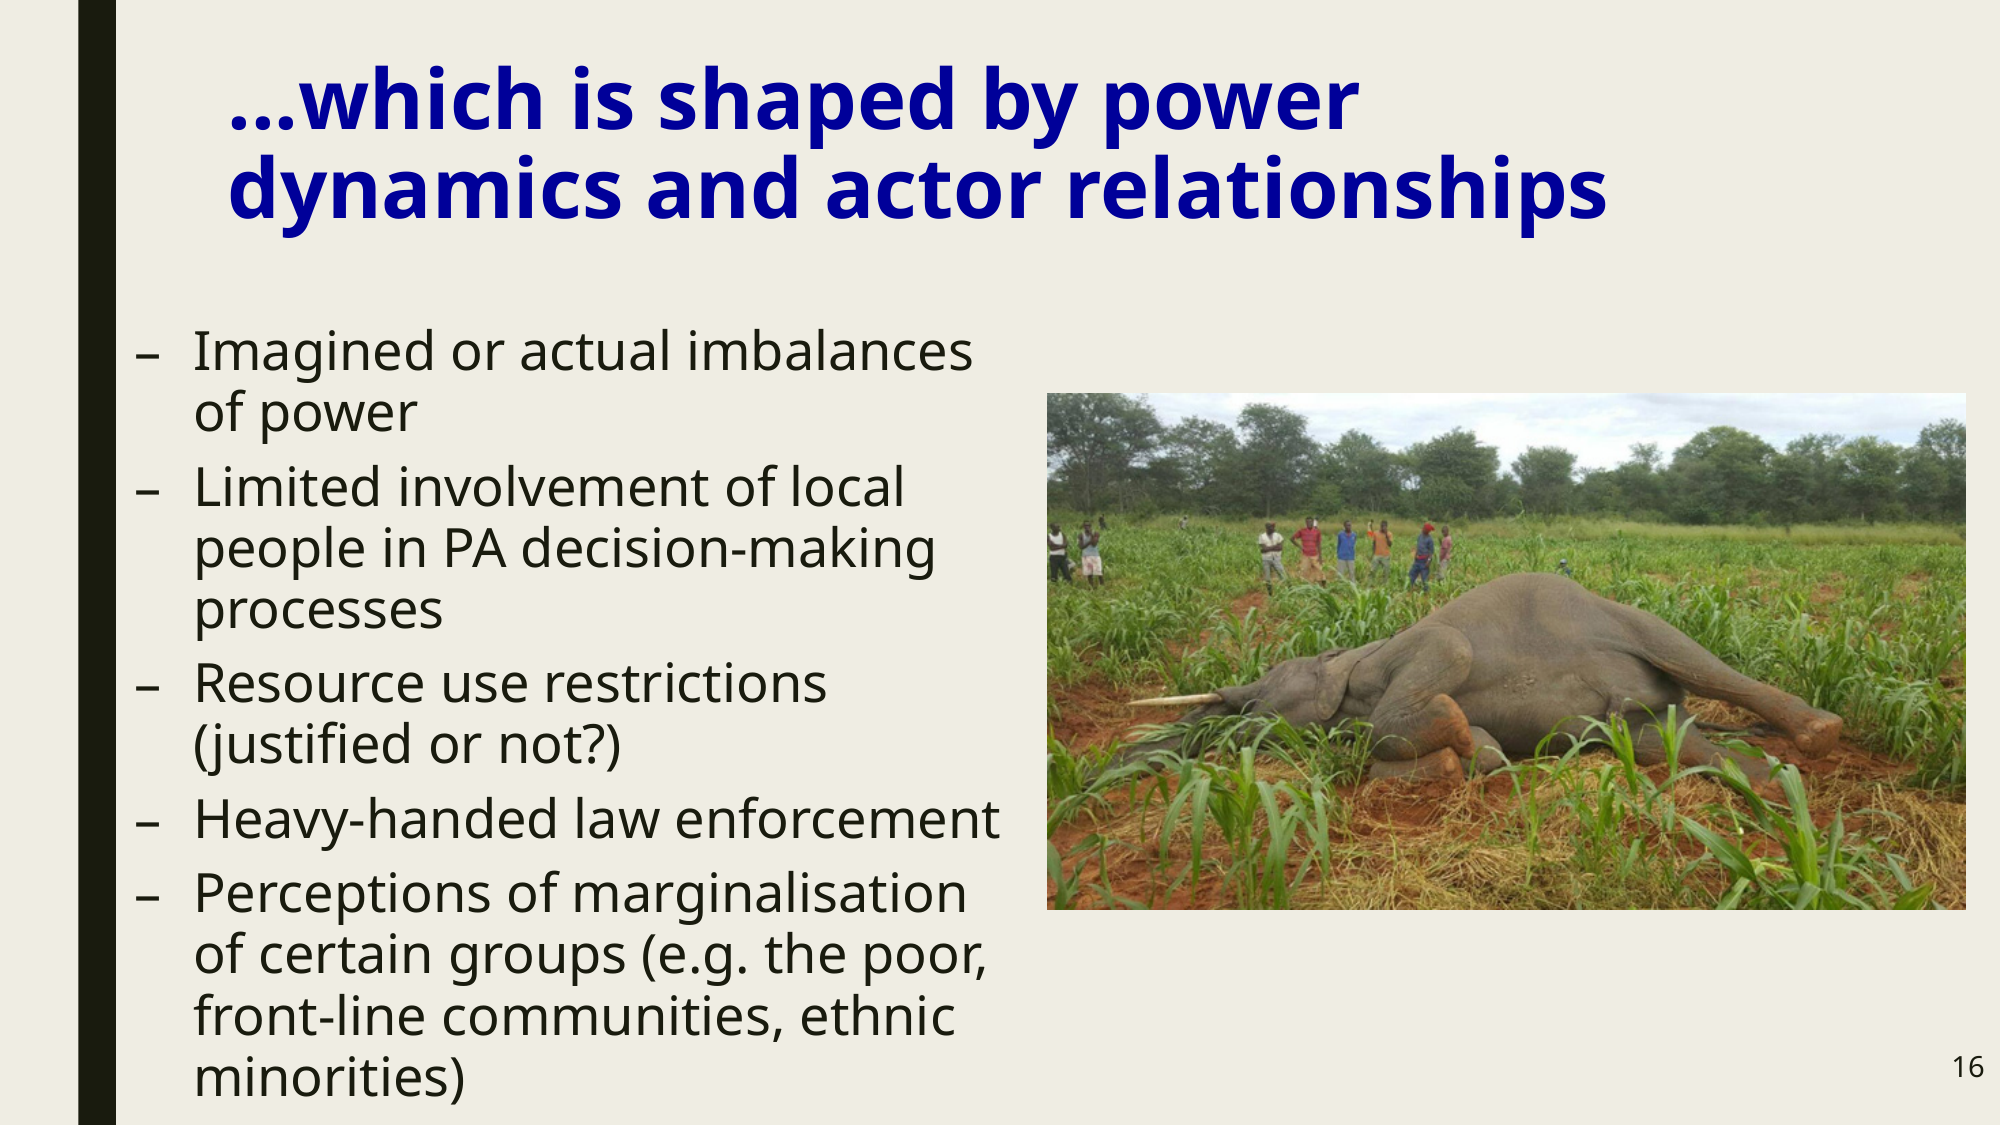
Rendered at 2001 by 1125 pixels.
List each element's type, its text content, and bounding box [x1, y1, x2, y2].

slide_number 16 [1881, 1011, 2000, 1125]
list Imagined or actual imbalances of power Limited involvement of local people in PA decision-making processes Resource use restrictions (justified or not?) Heavy-handed law enforcement Perceptions of marginalisation of certain groups (e.g. the poor, front-line communities, ethnic minorities) [119, 314, 1048, 1125]
title ...which is shaped by power dynamics and actor relationships [212, 50, 1788, 253]
picture [1047, 393, 1966, 911]
